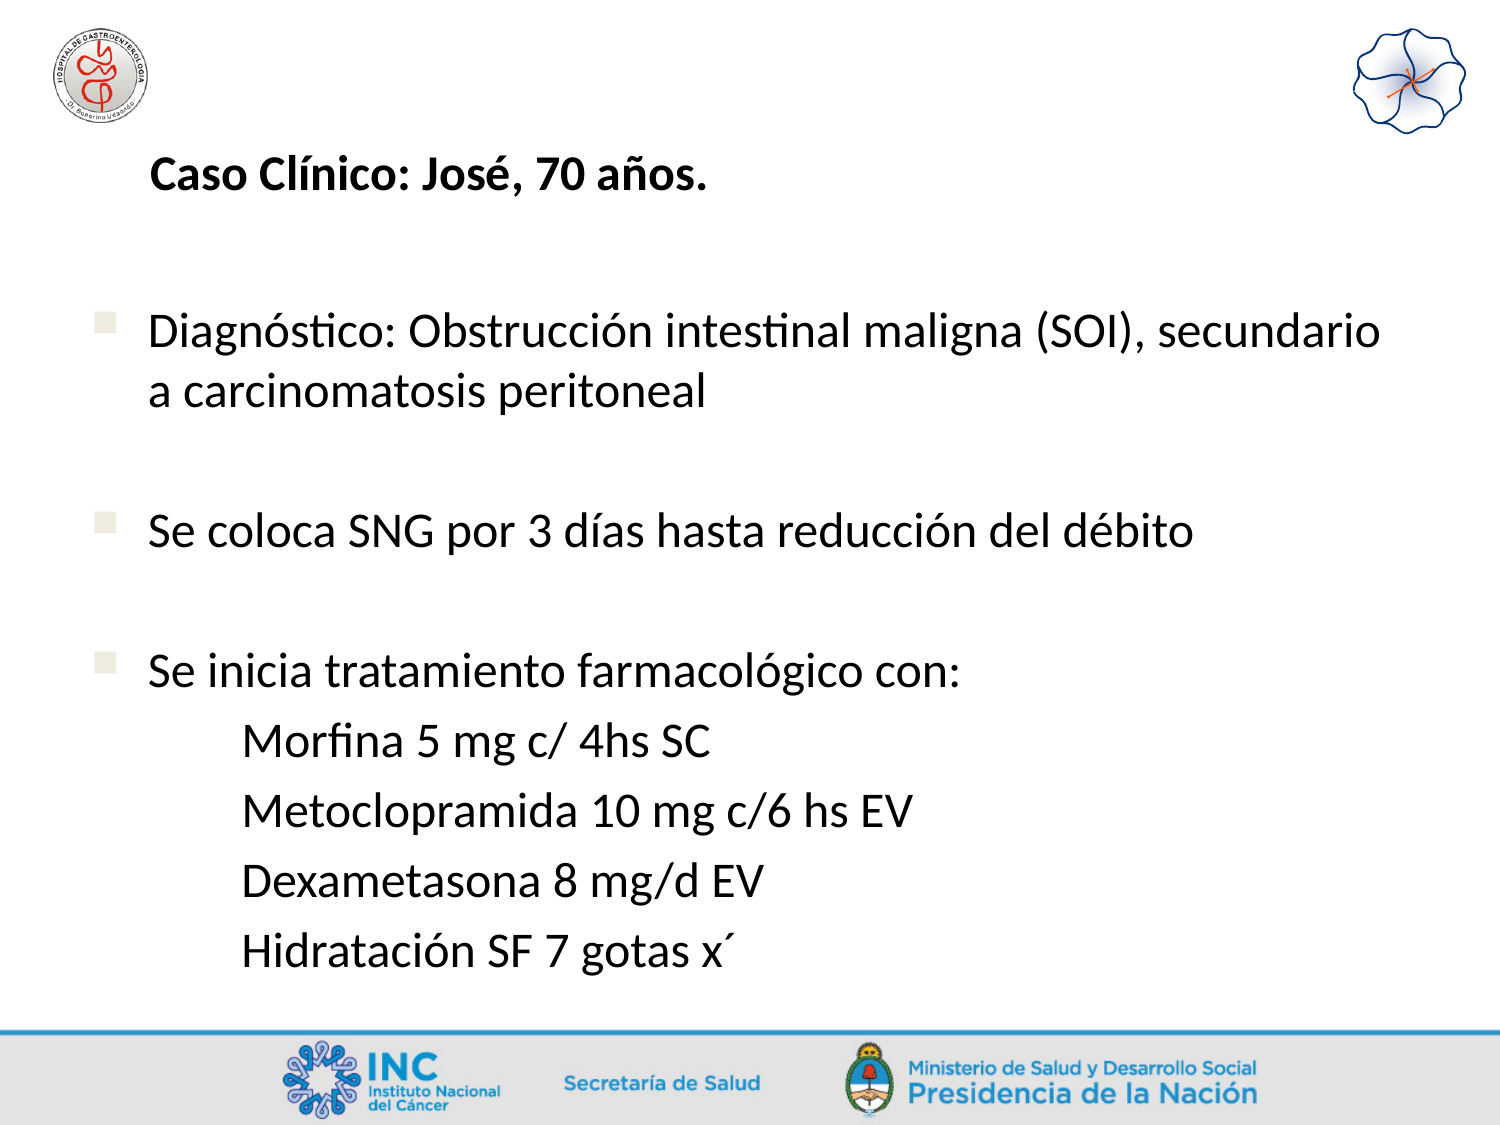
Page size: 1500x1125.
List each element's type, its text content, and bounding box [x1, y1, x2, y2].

picture [0, 1027, 1500, 1125]
picture [52, 28, 148, 124]
text_box Diagnóstico: Obstrucción intestinal maligna (SOI), secundario a carcinomatosis peritoneal Se coloca SNG por 3 días hasta reducción del débito Se inicia tratamiento farmacológico con: Morfina 5 mg c/ 4hs SC Metoclopramida 10 mg c/6 hs EV Dexametasona 8 mg/d EV Hidratación SF 7 gotas x´ [76, 290, 1427, 1000]
picture [1352, 28, 1467, 135]
text_box Caso Clínico: José, 70 años. [135, 132, 1057, 208]
